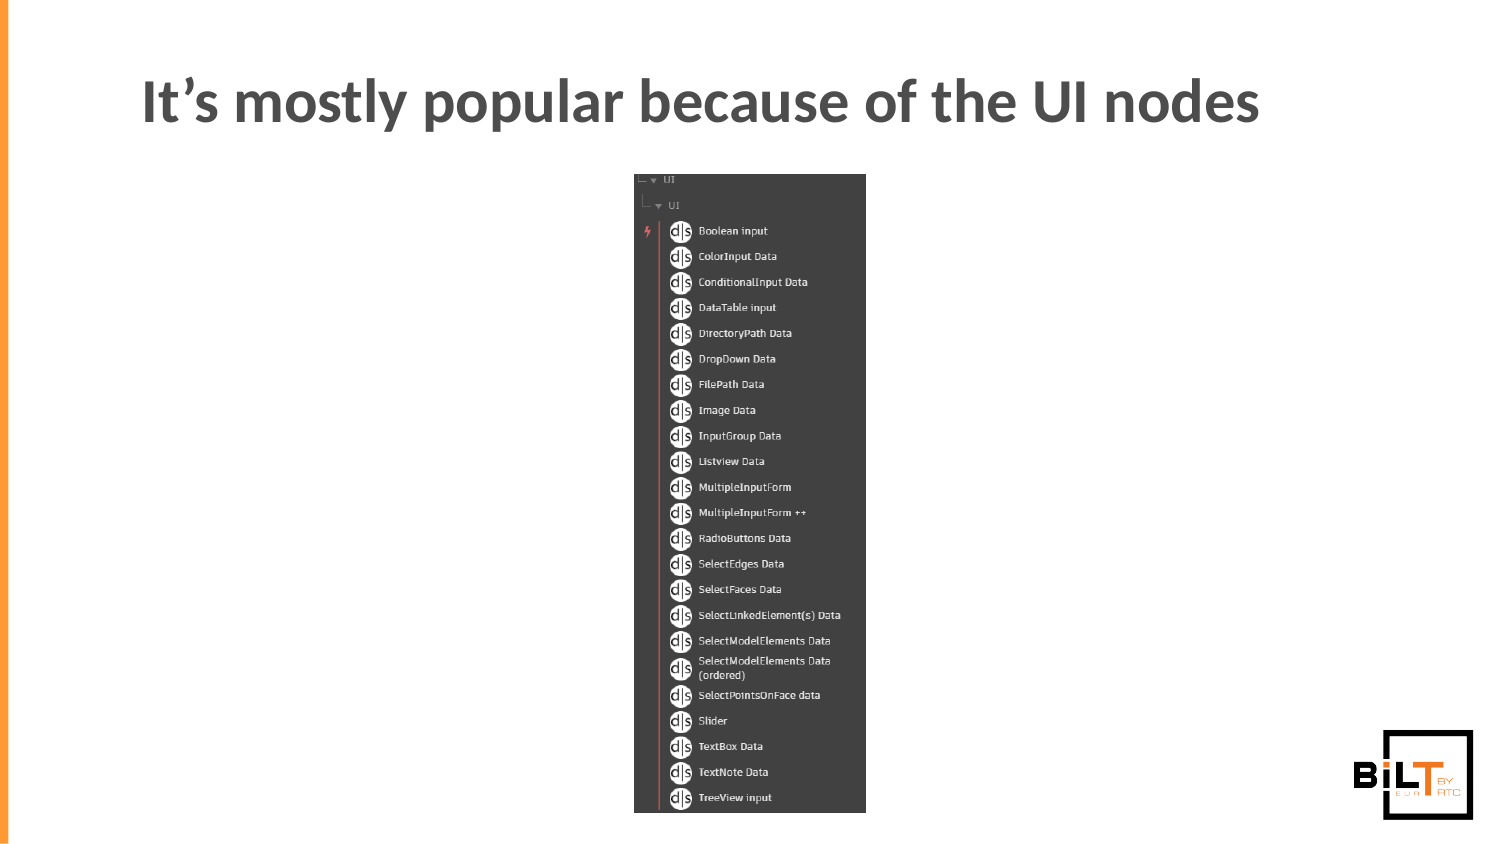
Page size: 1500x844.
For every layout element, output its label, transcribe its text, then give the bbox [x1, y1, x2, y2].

picture [634, 174, 866, 814]
picture [1347, 721, 1483, 827]
title It’s mostly popular because of the UI nodes [75, 52, 1330, 175]
